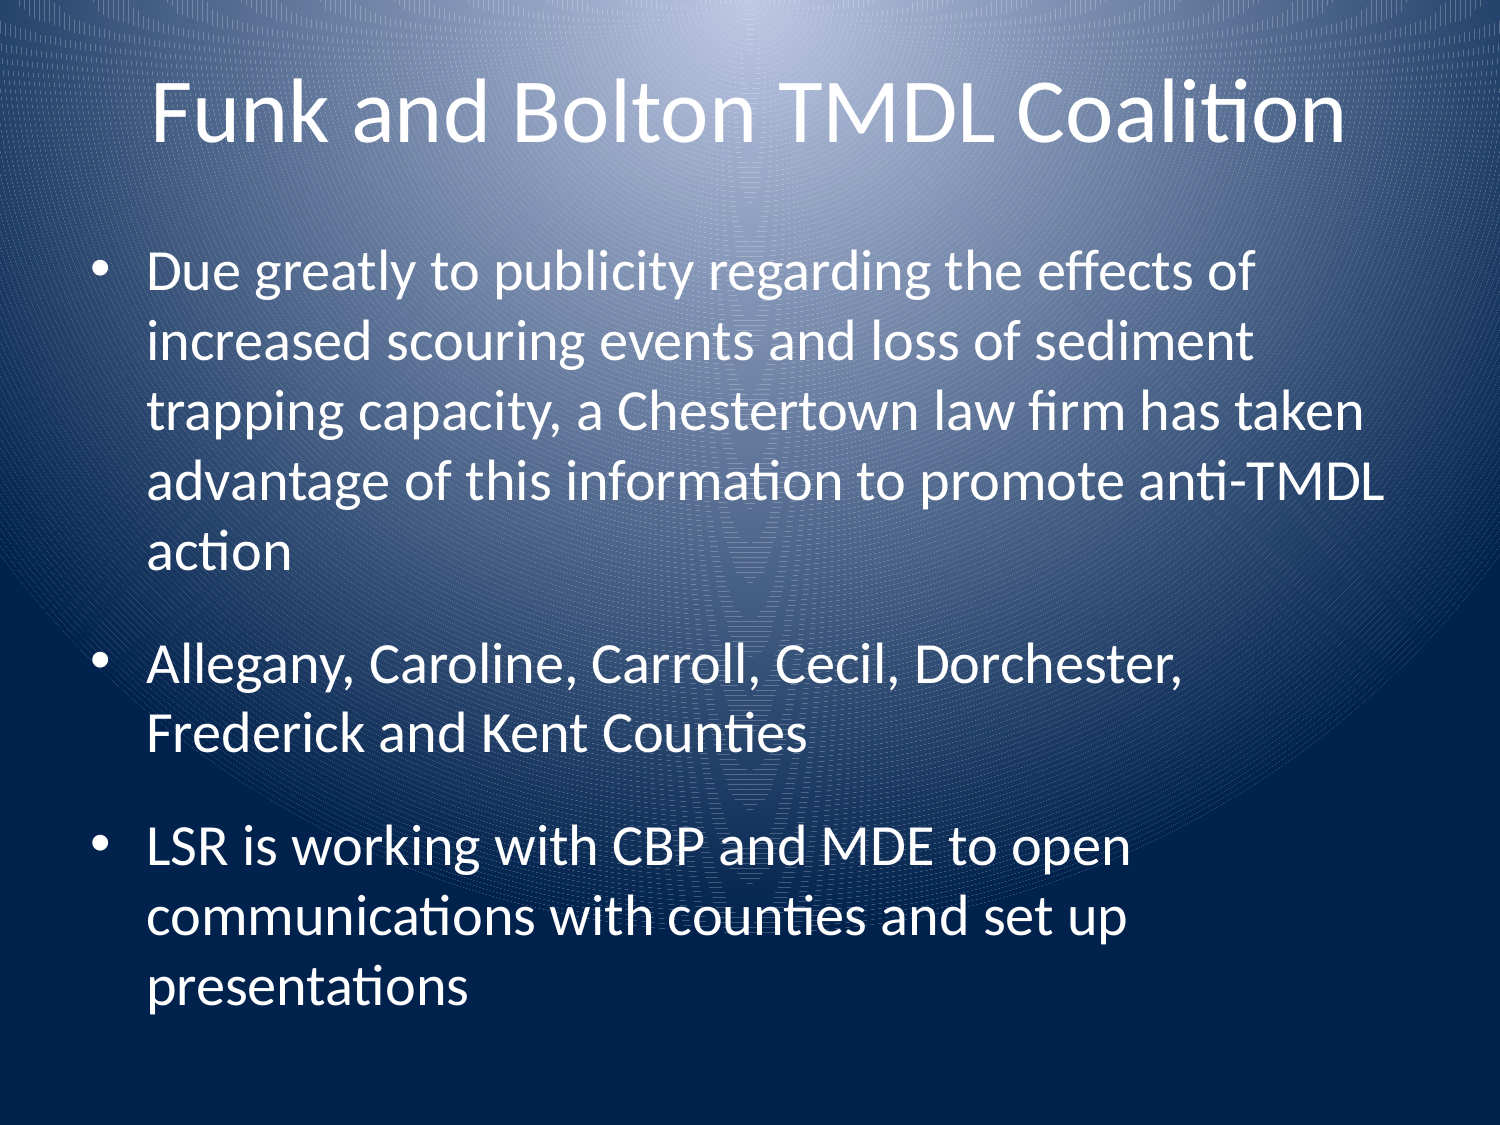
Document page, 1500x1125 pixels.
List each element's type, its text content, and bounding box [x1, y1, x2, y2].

title Funk and Bolton TMDL Coalition [75, 24, 1425, 188]
list Due greatly to publicity regarding the effects of increased scouring events and loss of sediment trapping capacity, a Chestertown law firm has taken advantage of this information to promote anti-TMDL action Allegany, Caroline, Carroll, Cecil, Dorchester, Frederick and Kent Counties LSR is working with CBP and MDE to open communications with counties and set up presentations [75, 224, 1425, 968]
